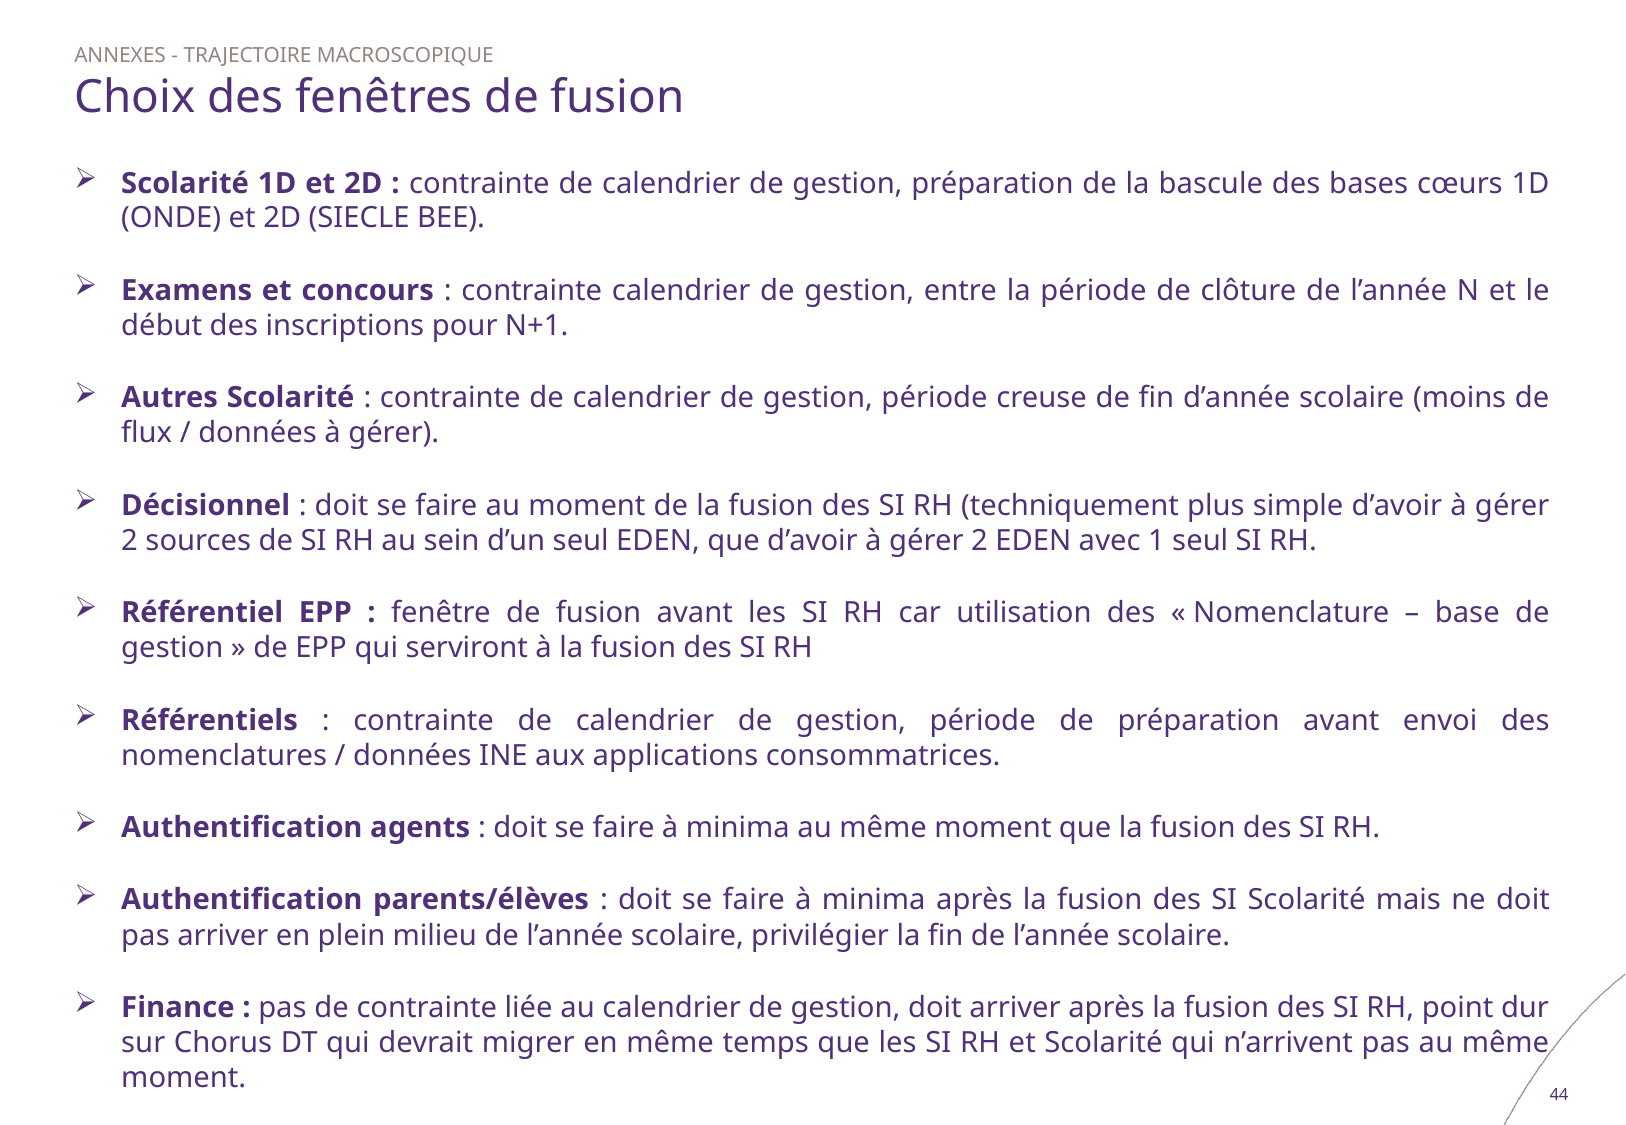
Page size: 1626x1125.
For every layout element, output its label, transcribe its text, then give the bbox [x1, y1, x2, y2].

list Scolarité 1D et 2D : contrainte de calendrier de gestion, préparation de la bascule des bases cœurs 1D (ONDE) et 2D (SIECLE BEE). Examens et concours : contrainte calendrier de gestion, entre la période de clôture de l’année N et le début des inscriptions pour N+1. Autres Scolarité : contrainte de calendrier de gestion, période creuse de fin d’année scolaire (moins de flux / données à gérer). Décisionnel : doit se faire au moment de la fusion des SI RH (techniquement plus simple d’avoir à gérer 2 sources de SI RH au sein d’un seul EDEN, que d’avoir à gérer 2 EDEN avec 1 seul SI RH. Référentiel EPP : fenêtre de fusion avant les SI RH car utilisation des « Nomenclature – base de gestion » de EPP qui serviront à la fusion des SI RH Référentiels : contrainte de calendrier de gestion, période de préparation avant envoi des nomenclatures / données INE aux applications consommatrices. Authentification agents : doit se faire à minima au même moment que la fusion des SI RH. Authentification parents/élèves : doit se faire à minima après la fusion des SI Scolarité mais ne doit pas arriver en plein milieu de l’année scolaire, privilégier la fin de l’année scolaire. Finance : pas de contrainte liée au calendrier de gestion, doit arriver après la fusion des SI RH, point dur sur Chorus DT qui devrait migrer en même temps que les SI RH et Scolarité qui n’arrivent pas au même moment. [56, 146, 1569, 1069]
title Choix des fenêtres de fusion [56, 67, 1569, 146]
picture [1499, 973, 1626, 1125]
list ANNEXES - Trajectoire macroscopique [56, 23, 1569, 67]
